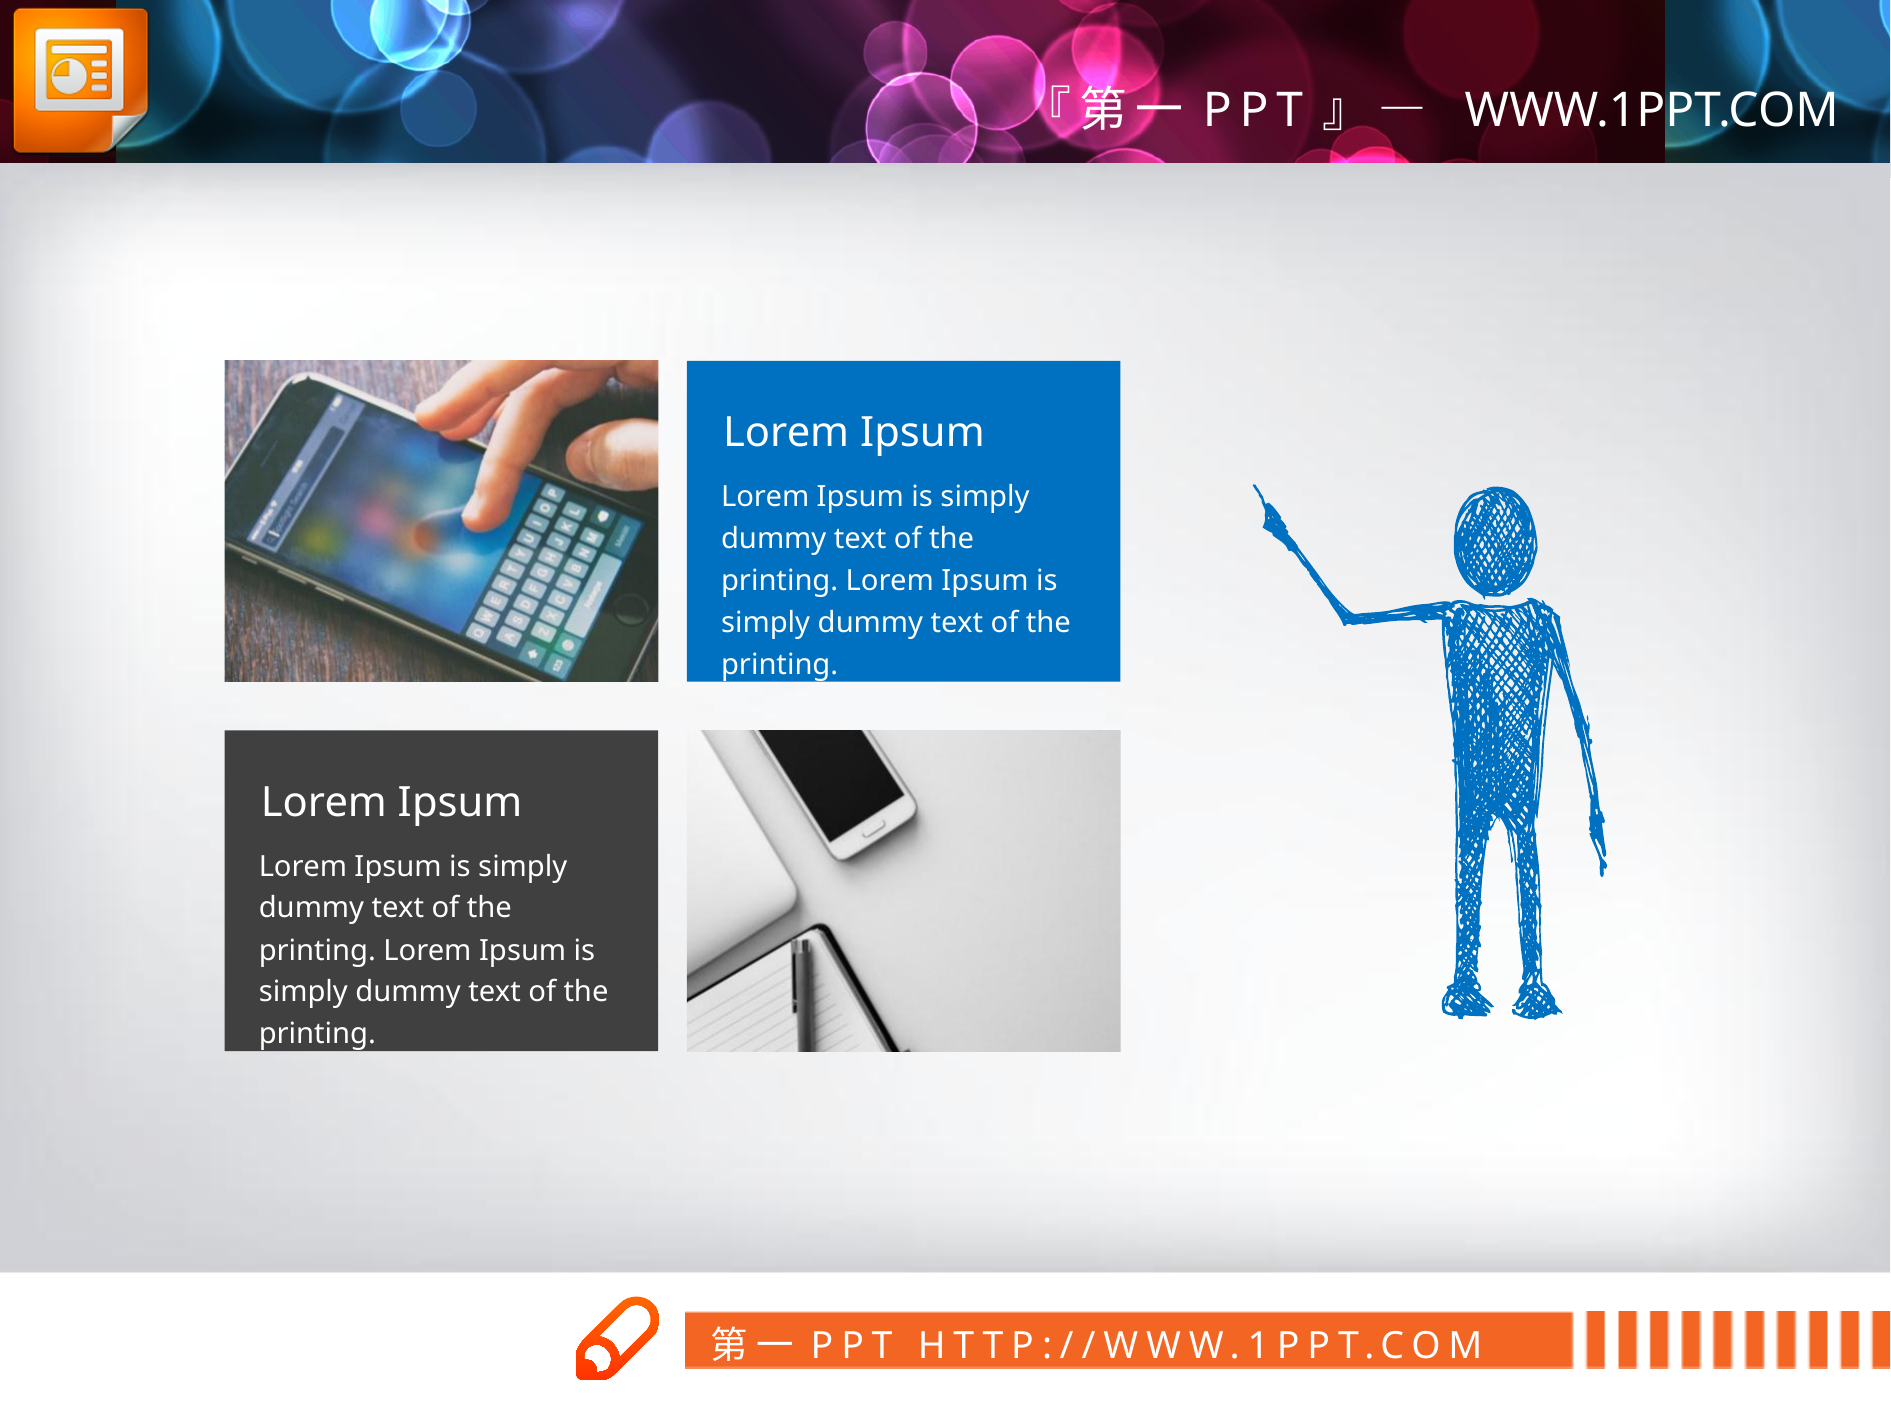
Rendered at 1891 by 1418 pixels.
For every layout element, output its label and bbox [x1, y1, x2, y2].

picture [685, 1311, 1891, 1369]
text_box [1252, 483, 1610, 1021]
picture [0, 0, 1891, 1275]
text_box [243, 766, 640, 1015]
text_box [686, 360, 1121, 682]
text_box [224, 730, 659, 1052]
text_box [705, 397, 1102, 645]
